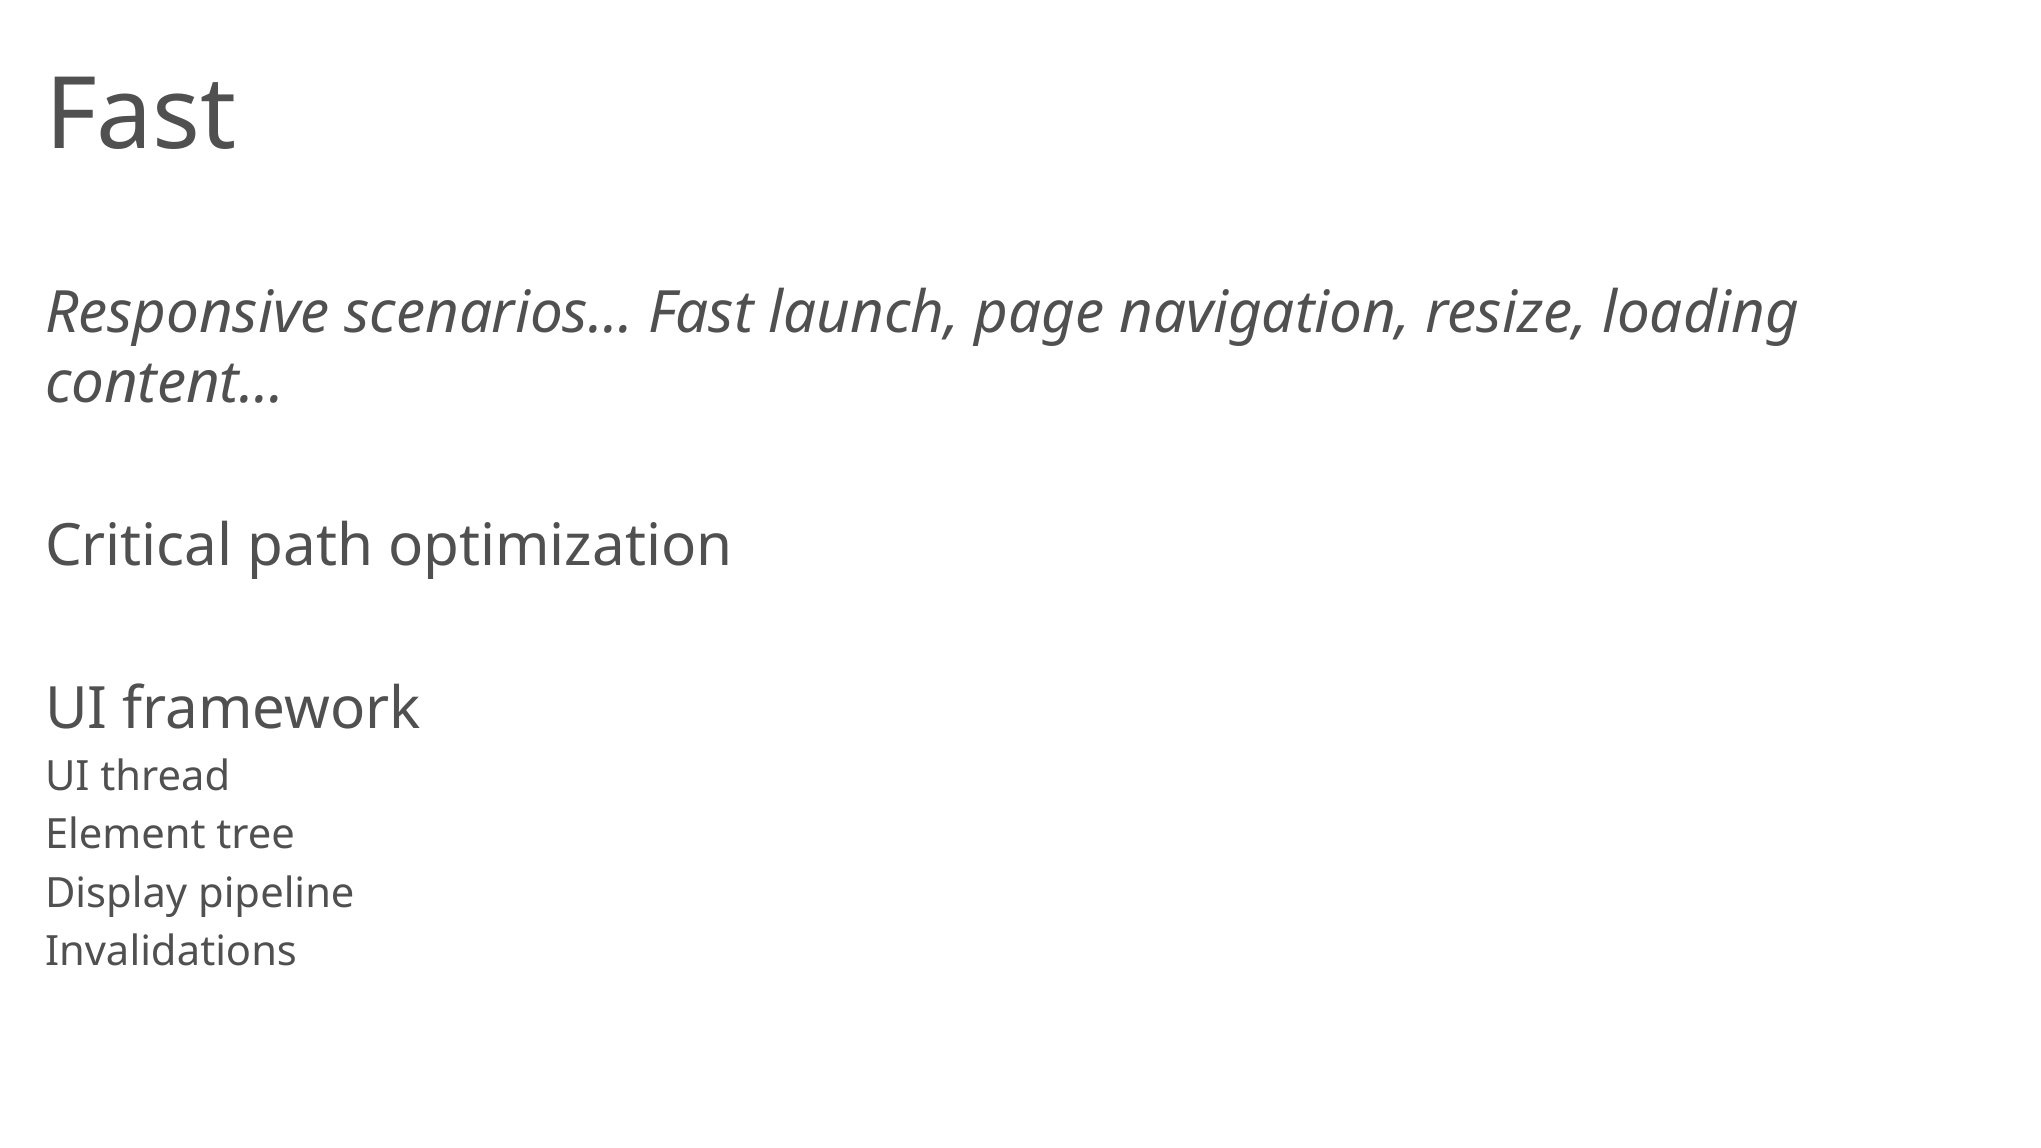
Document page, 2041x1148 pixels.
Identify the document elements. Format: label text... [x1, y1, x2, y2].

title Fast [45, 48, 1996, 199]
list Responsive scenarios… Fast launch, page navigation, resize, loading content… Critical path optimization UI framework UI thread Element tree Display pipeline Invalidations [45, 273, 1996, 1099]
